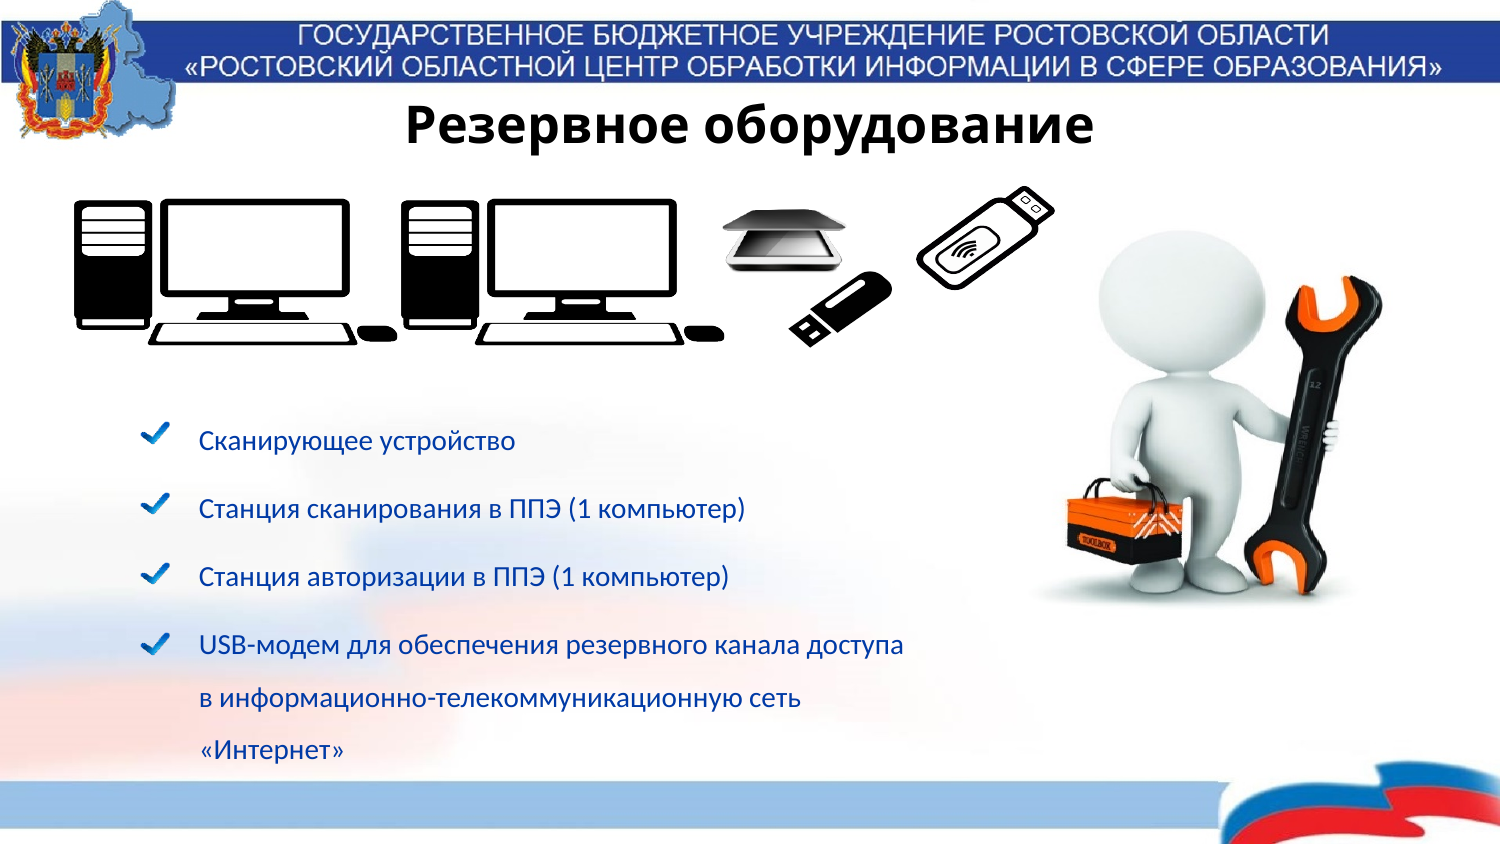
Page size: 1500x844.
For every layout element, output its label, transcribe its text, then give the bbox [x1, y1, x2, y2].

picture [0, 0, 1500, 844]
title Резервное оборудование [103, 44, 1397, 208]
list Сканирующее устройство Станция сканирования в ППЭ (1 компьютер) Станция авторизации в ППЭ (1 компьютер) USB-модем для обеспечения резервного канала доступа в информационно-телекоммуникационную сеть «Интернет» [187, 398, 937, 844]
